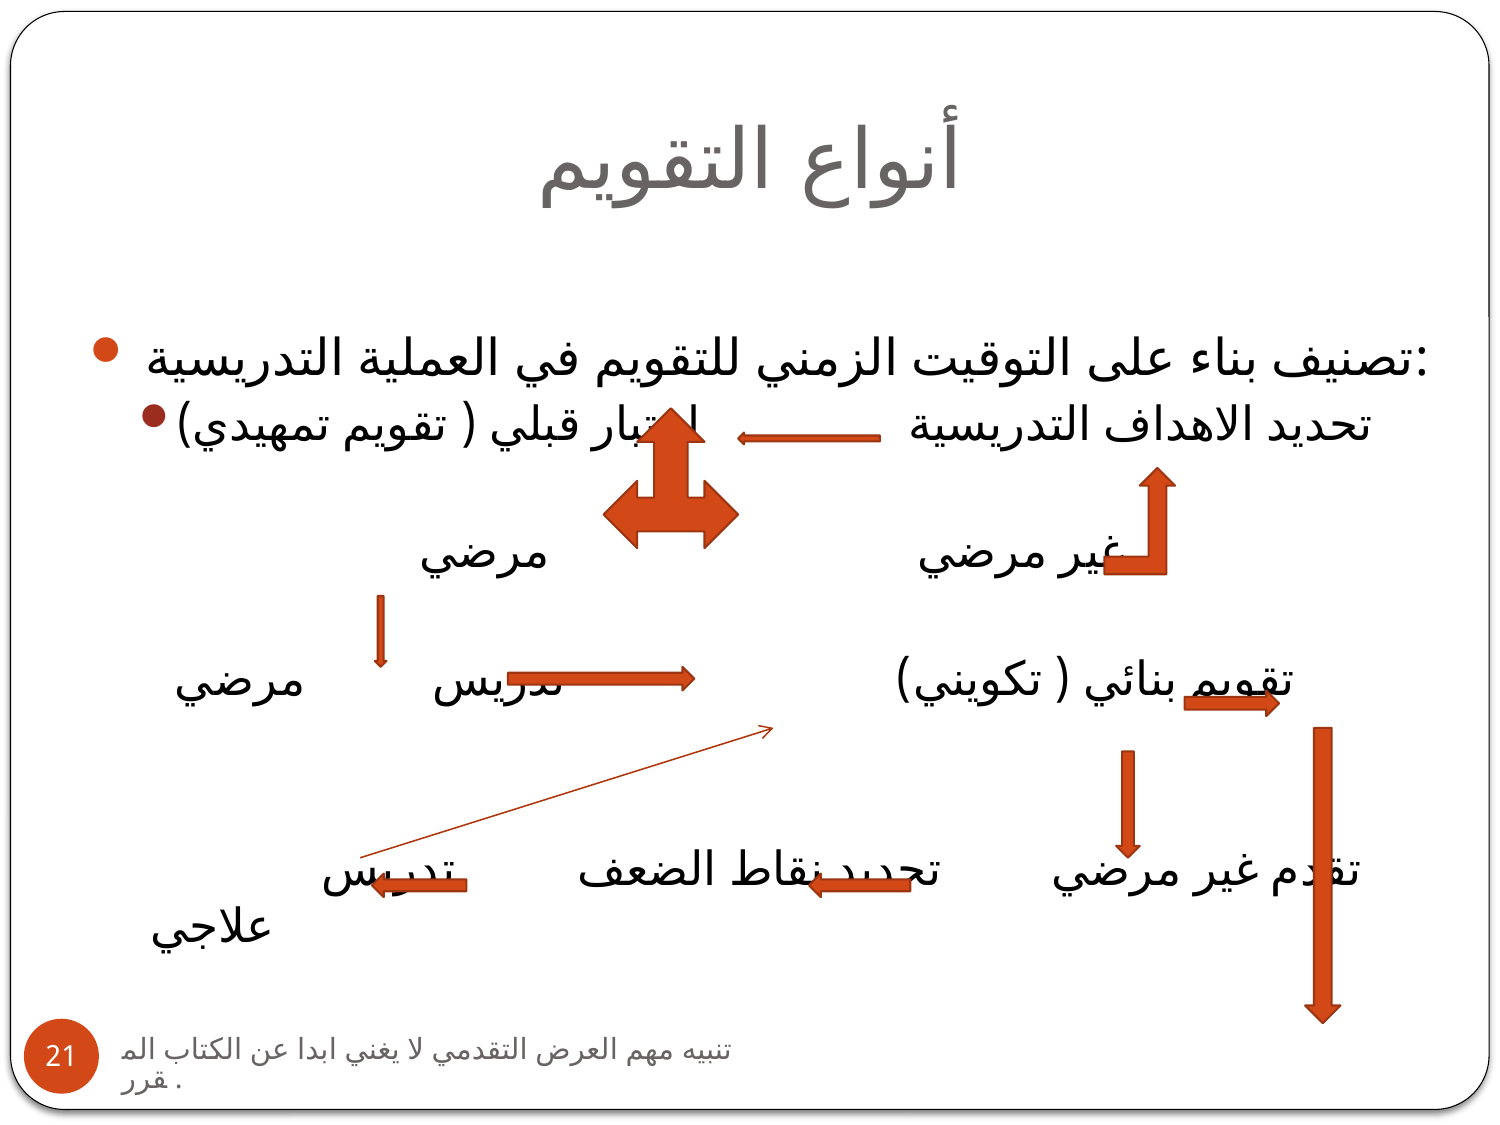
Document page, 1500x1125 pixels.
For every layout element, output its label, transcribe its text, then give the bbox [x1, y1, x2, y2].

title أنواع التقويم [75, 115, 1425, 220]
text_box [371, 872, 468, 899]
text_box [1304, 726, 1342, 1024]
text_box [1103, 467, 1177, 576]
text_box [1115, 750, 1141, 859]
footer تنبيه مهم العرض التقدمي لا يغني ابدا عن الكتاب المقرر. [150, 1038, 800, 1088]
text_box [1183, 689, 1280, 718]
text_box [808, 872, 912, 899]
slide_number 21 [23, 1018, 99, 1094]
text_box [737, 431, 881, 446]
text_box [373, 594, 388, 668]
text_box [359, 727, 774, 858]
list تصنيف بناء على التوقيت الزمني للتقويم في العملية التدريسية: تحديد الاهداف التدريسية اختبار قبلي ( تقويم تمهيدي) غير مرضي مرضي مرضي تقويم بنائي ( تكويني) تدريس تقدم غير مرضي تحديد نقاط الضعف تدريس علاجي [75, 317, 1459, 1038]
text_box [602, 407, 739, 550]
text_box [506, 665, 696, 692]
